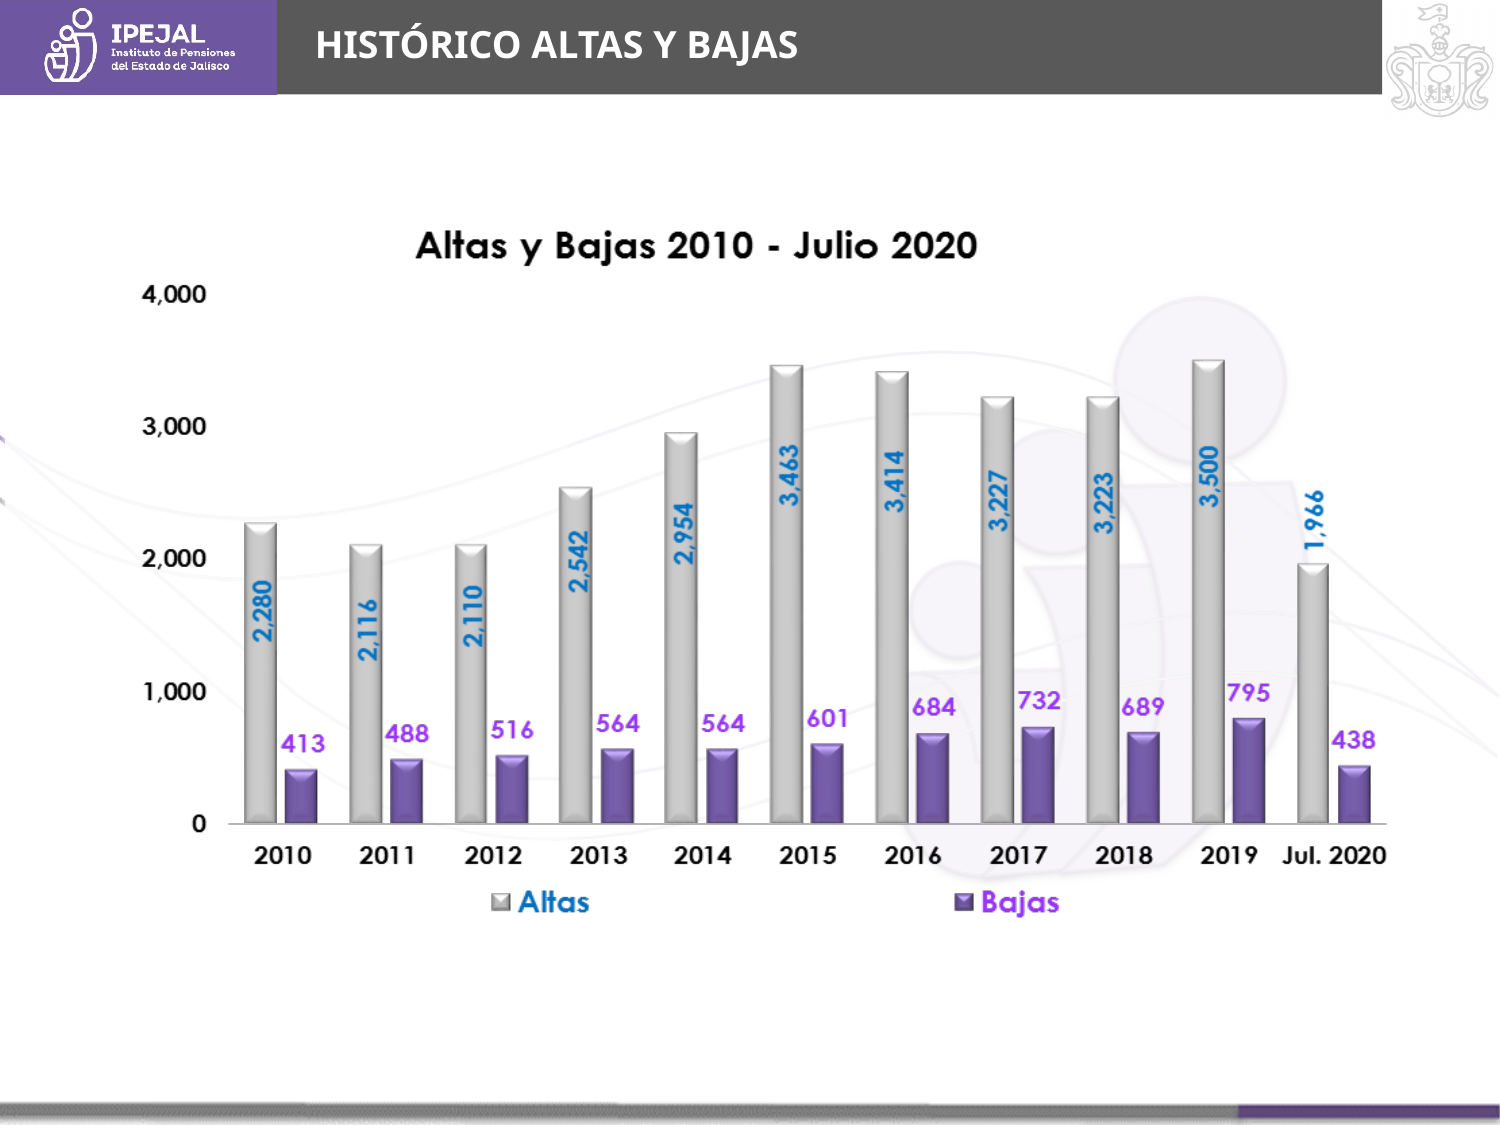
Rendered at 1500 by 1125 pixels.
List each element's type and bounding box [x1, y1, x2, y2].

picture [123, 195, 1418, 953]
picture [0, 0, 278, 95]
picture [0, 1096, 1500, 1125]
